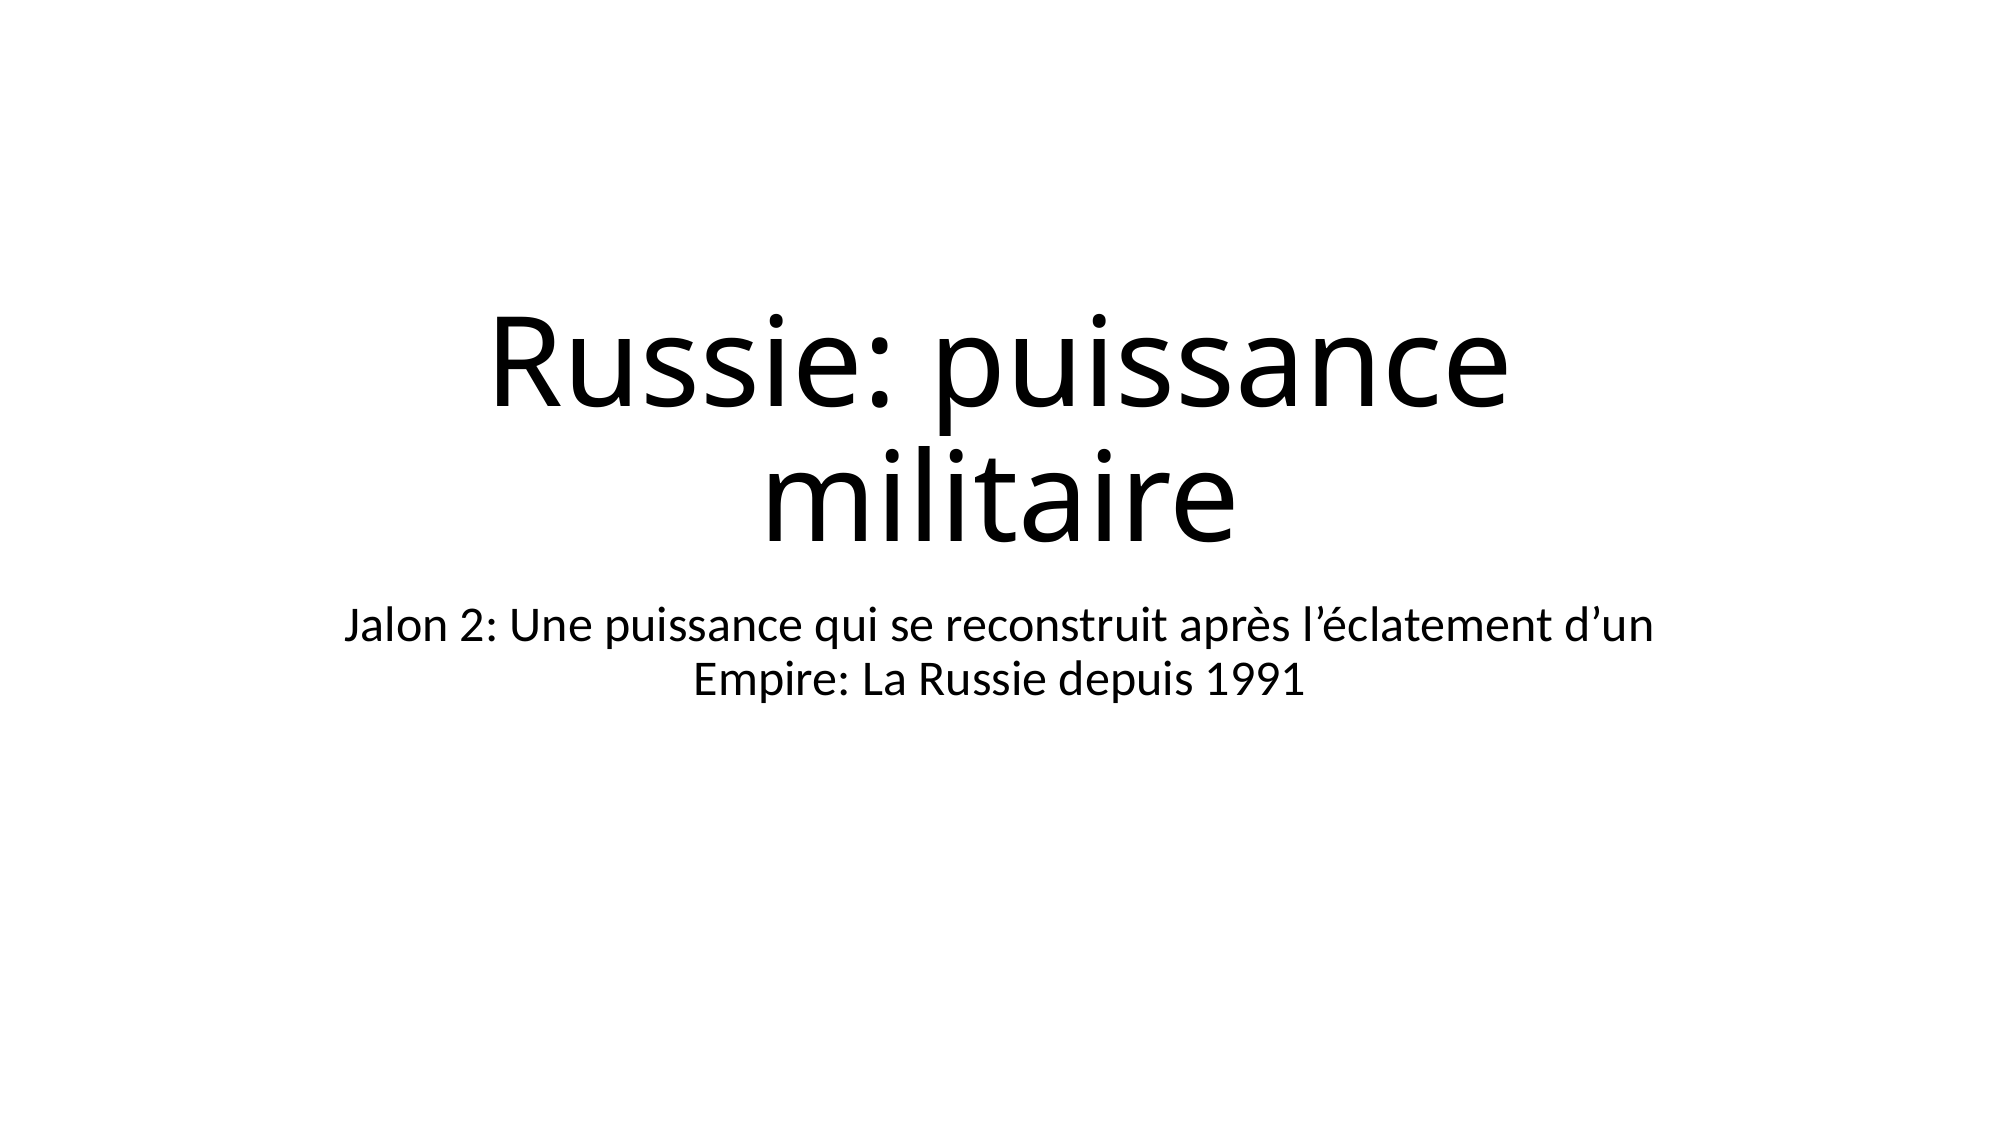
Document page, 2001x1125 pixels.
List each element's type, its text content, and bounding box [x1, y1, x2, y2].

title Russie: puissance militaire [249, 184, 1750, 576]
subtitle Jalon 2: Une puissance qui se reconstruit après l’éclatement d’un Empire: La Russie depuis 1991 [249, 590, 1750, 863]
